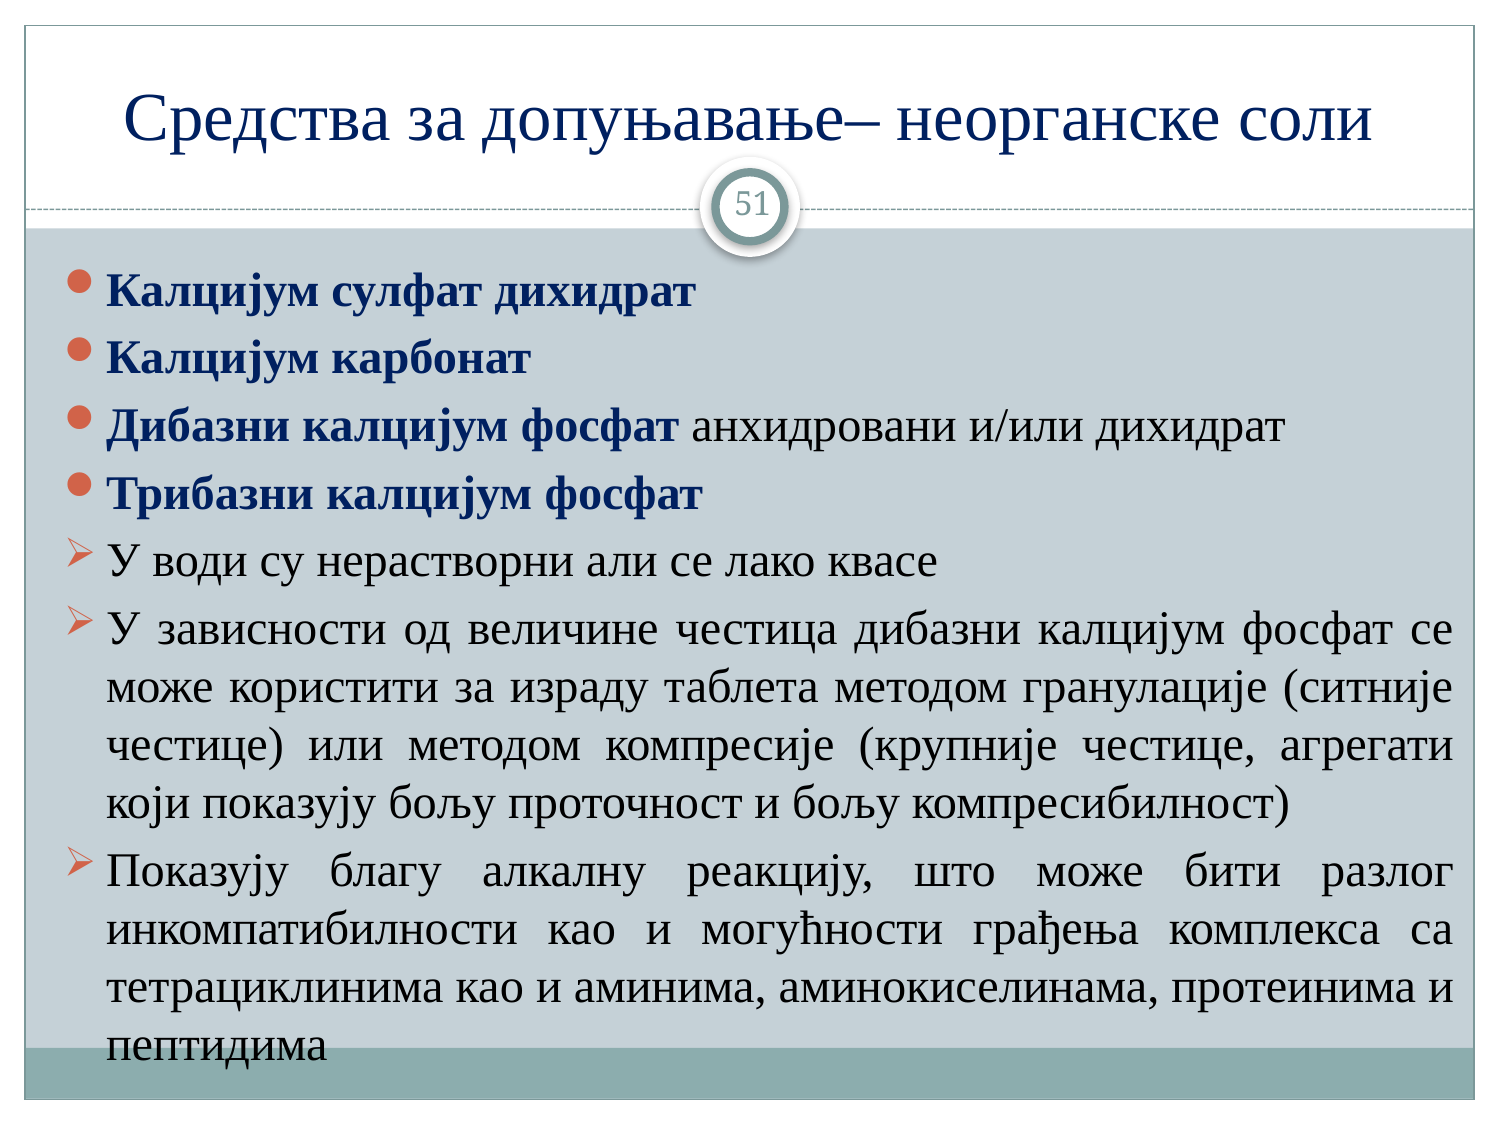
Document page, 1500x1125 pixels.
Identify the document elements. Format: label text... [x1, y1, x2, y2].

slide_number 51 [715, 168, 791, 241]
list Калцијум сулфат дихидрат Калцијум карбонат Дибазни калцијум фосфат анхидровани и/или дихидрат Трибазни калцијум фосфат У води су нерастворни али се лако квасе У зависности од величине честица дибазни калцијум фосфат се може користити за израду таблета методом гранулације (ситније честице) или методом компресије (крупније честице, агрегати који показују бољу проточност и бољу компресибилност) Показују благу алкалну реакцију, што може бити разлог инкомпатибилности као и могућности грађења комплекса са тетрациклинима као и аминима, аминокиселинама, протеинима и пептидима [49, 250, 1471, 1083]
title Средства за допуњавање– неорганске соли [49, 37, 1450, 162]
